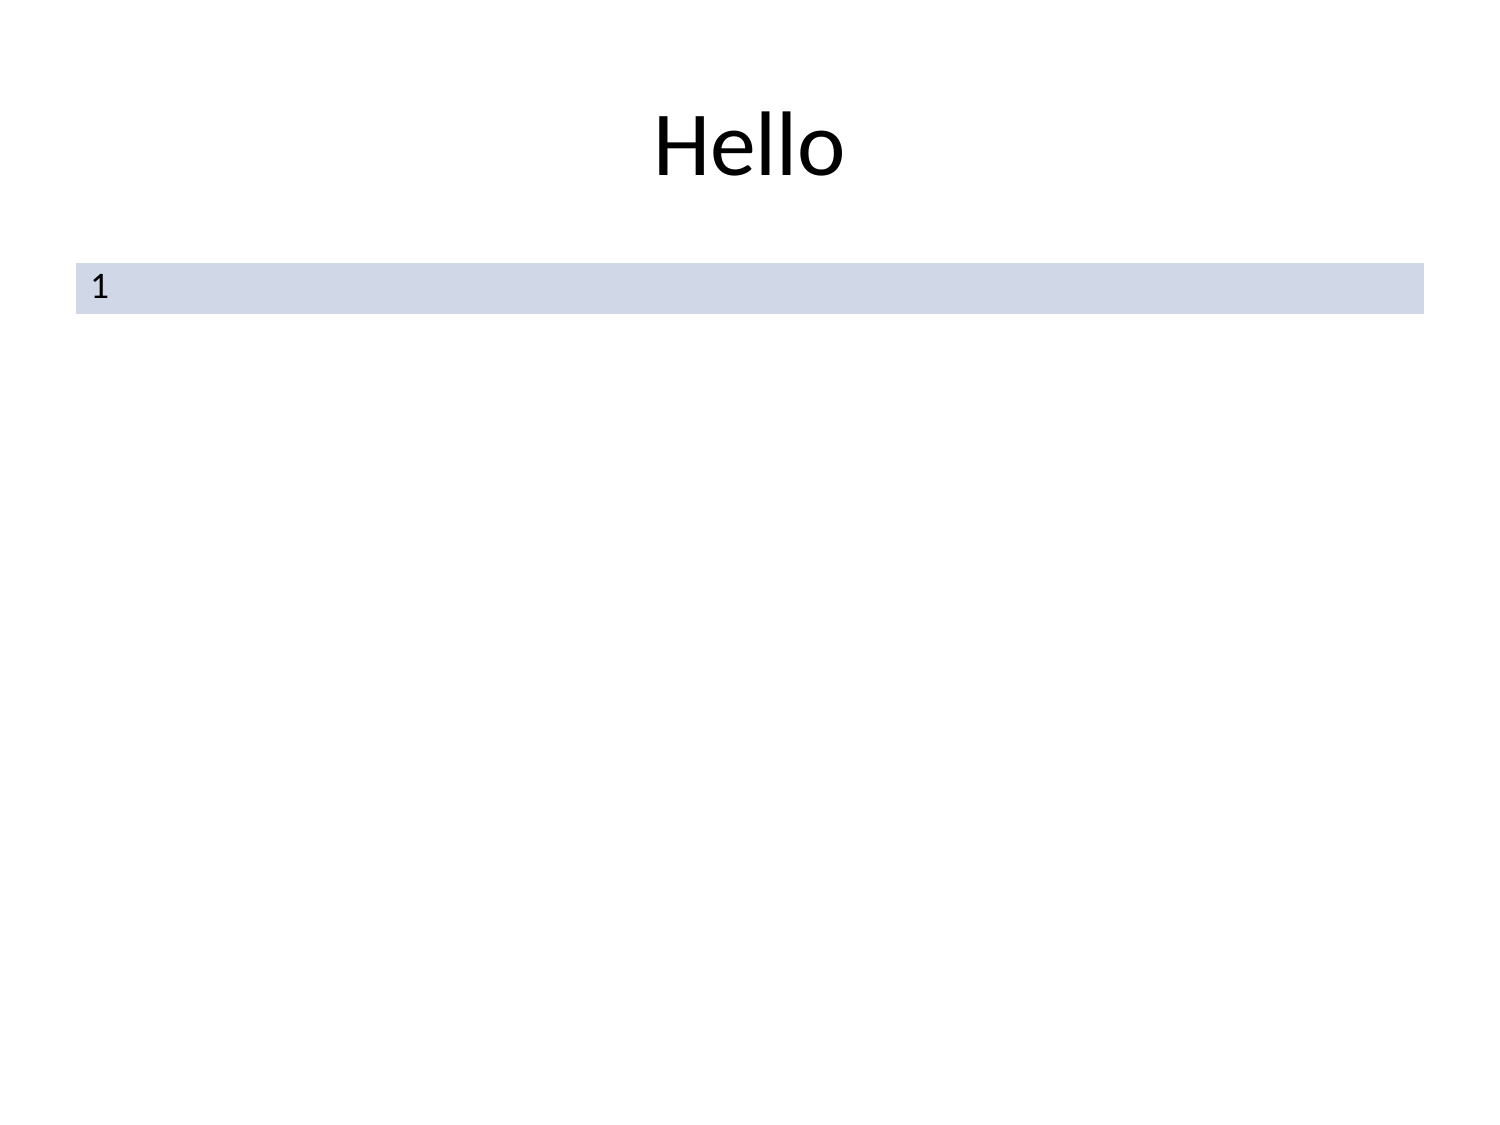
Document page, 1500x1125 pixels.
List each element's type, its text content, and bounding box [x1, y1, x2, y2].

table_header 1 [76, 263, 1424, 314]
title Hello [75, 45, 1425, 233]
